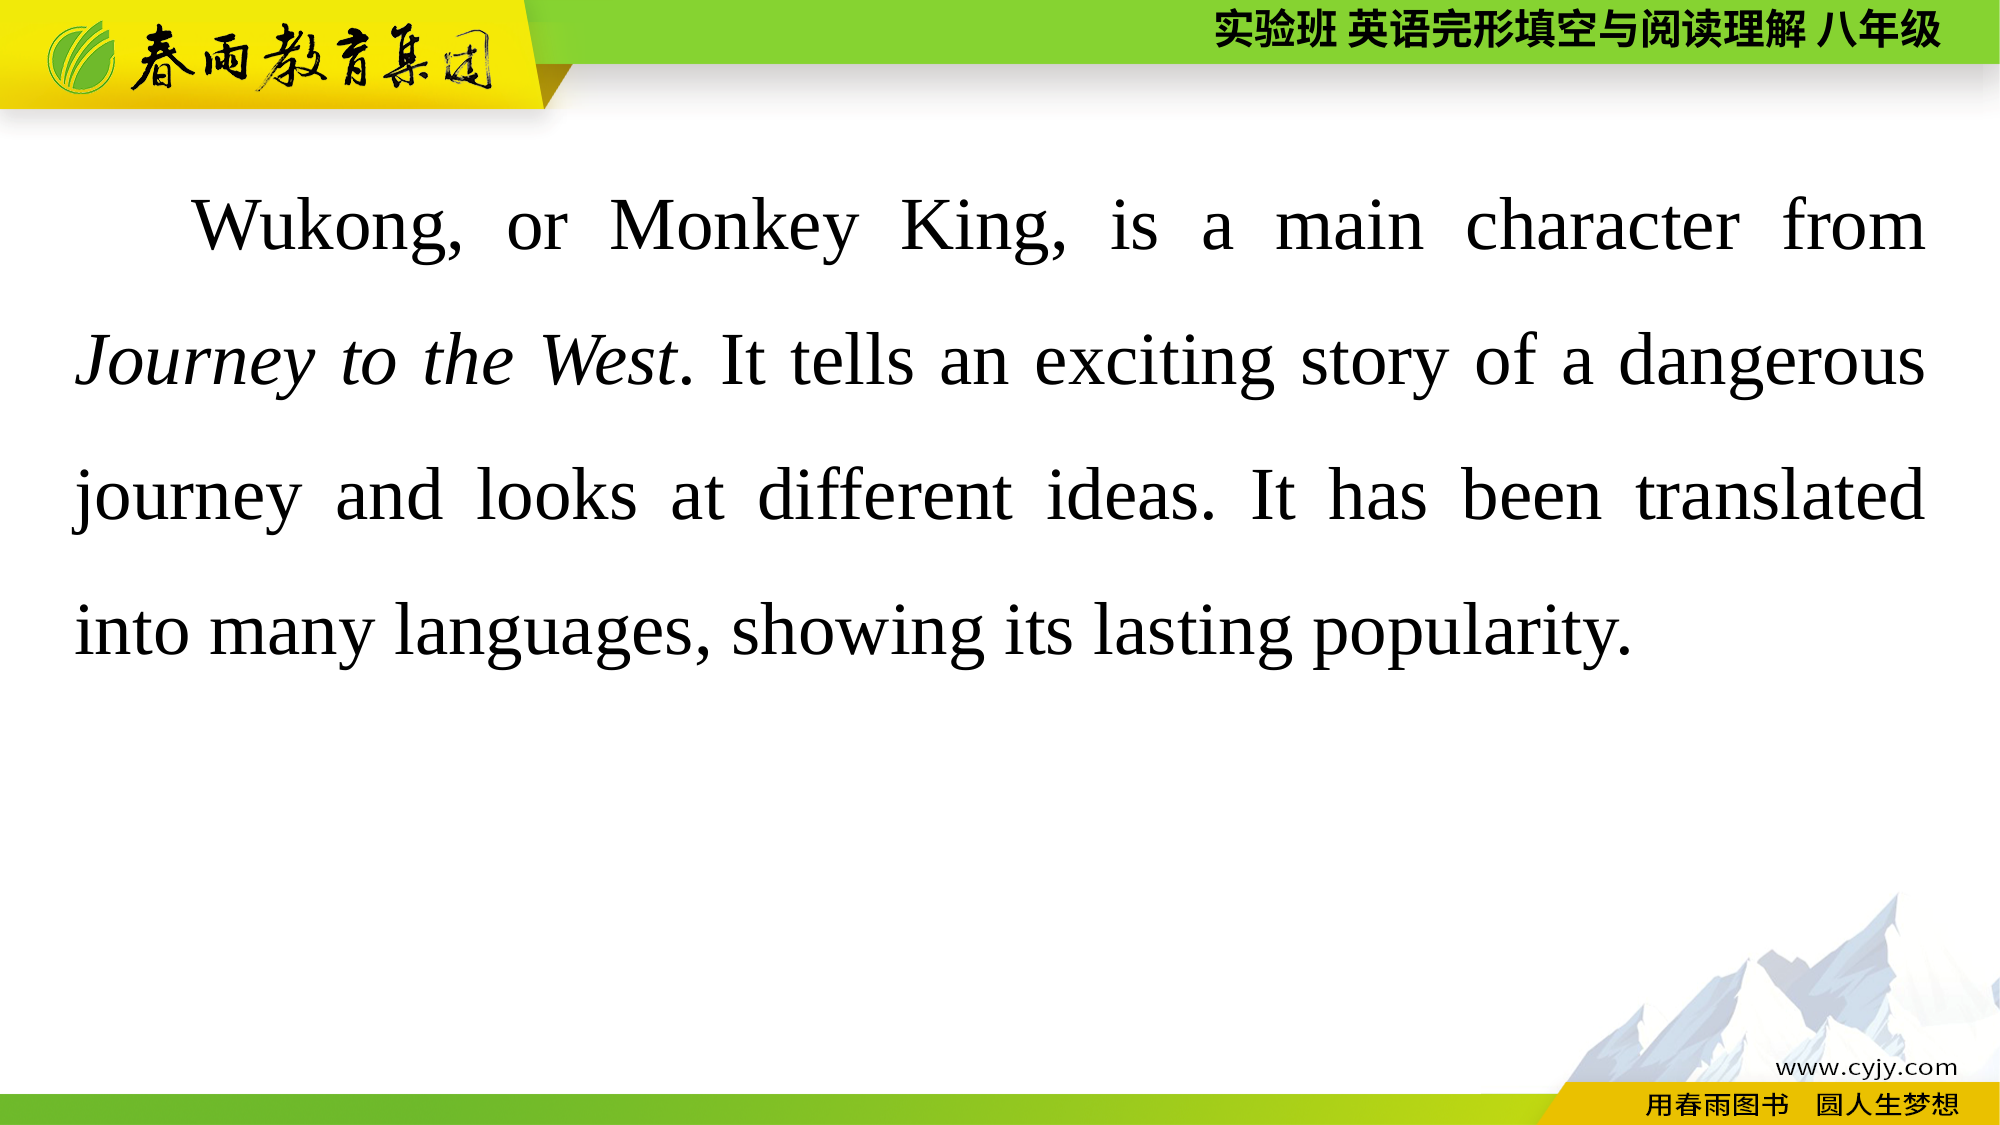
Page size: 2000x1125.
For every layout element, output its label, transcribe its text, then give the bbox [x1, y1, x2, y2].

picture [0, 0, 2000, 1125]
list Wukong, or Monkey King, is a main character from Journey to the West. It tells an exciting story of a dangerous journey and looks at different ideas. It has been translated into many languages, showing its lasting popularity. [59, 122, 1944, 683]
